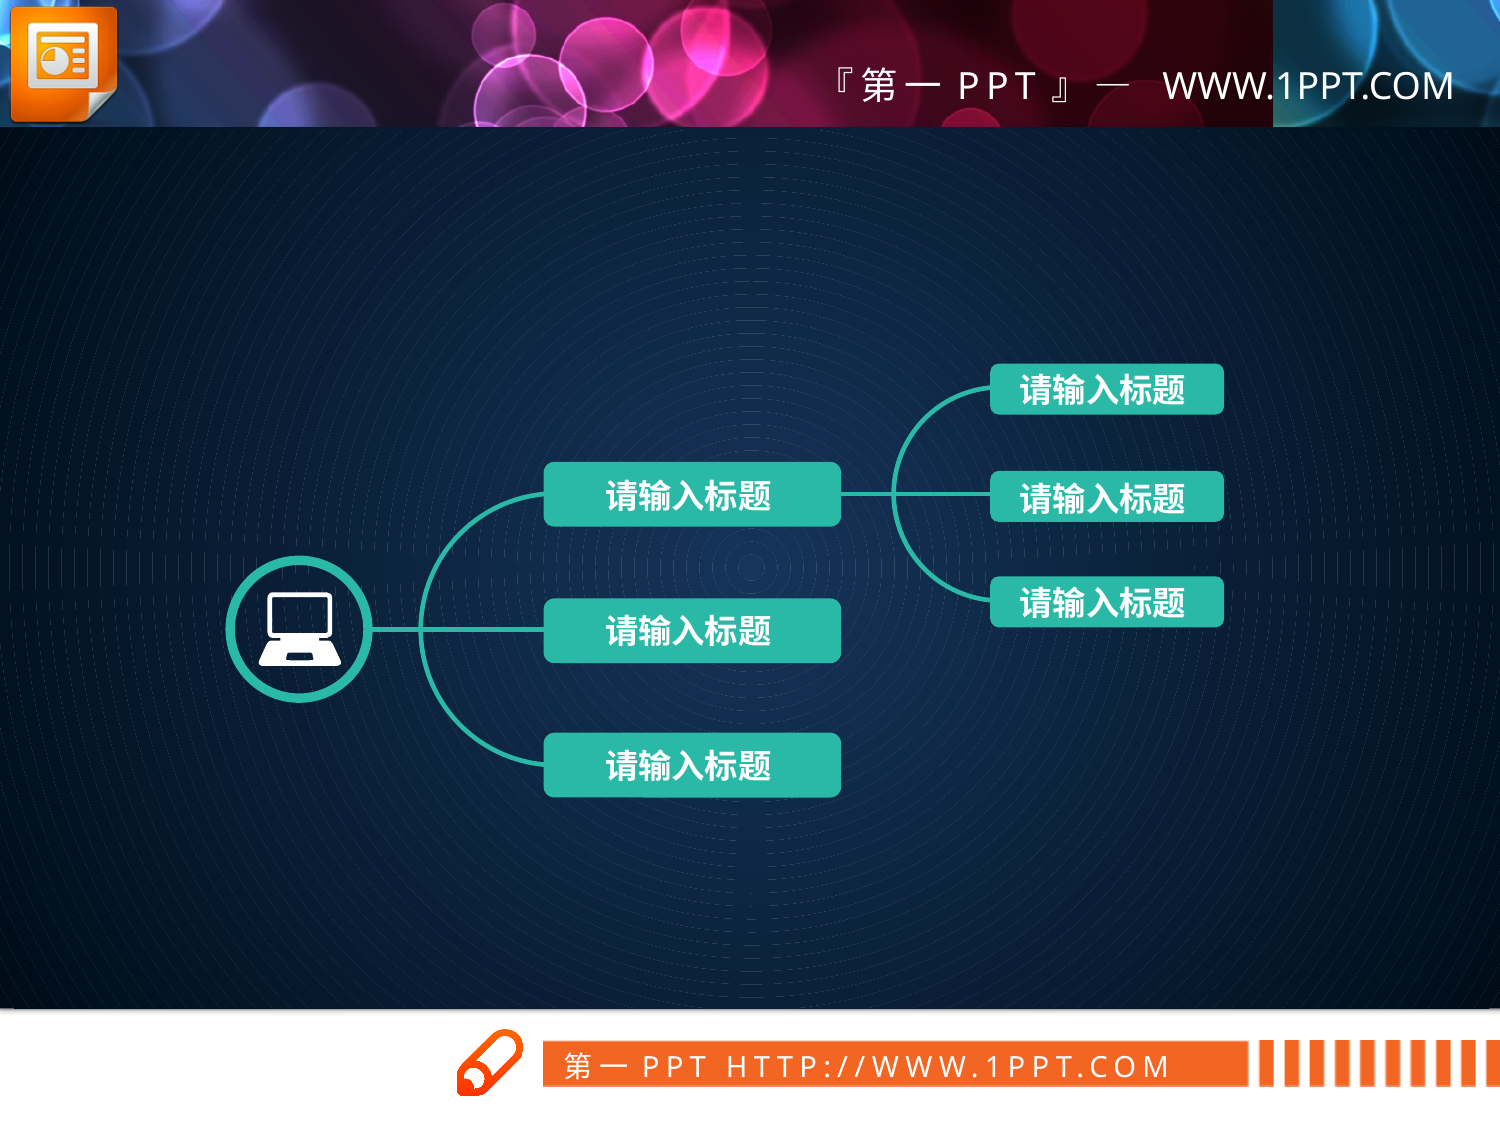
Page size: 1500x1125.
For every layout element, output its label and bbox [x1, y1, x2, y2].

picture [543, 1040, 1500, 1087]
picture [0, 0, 1500, 127]
text_box [229, 361, 1225, 798]
